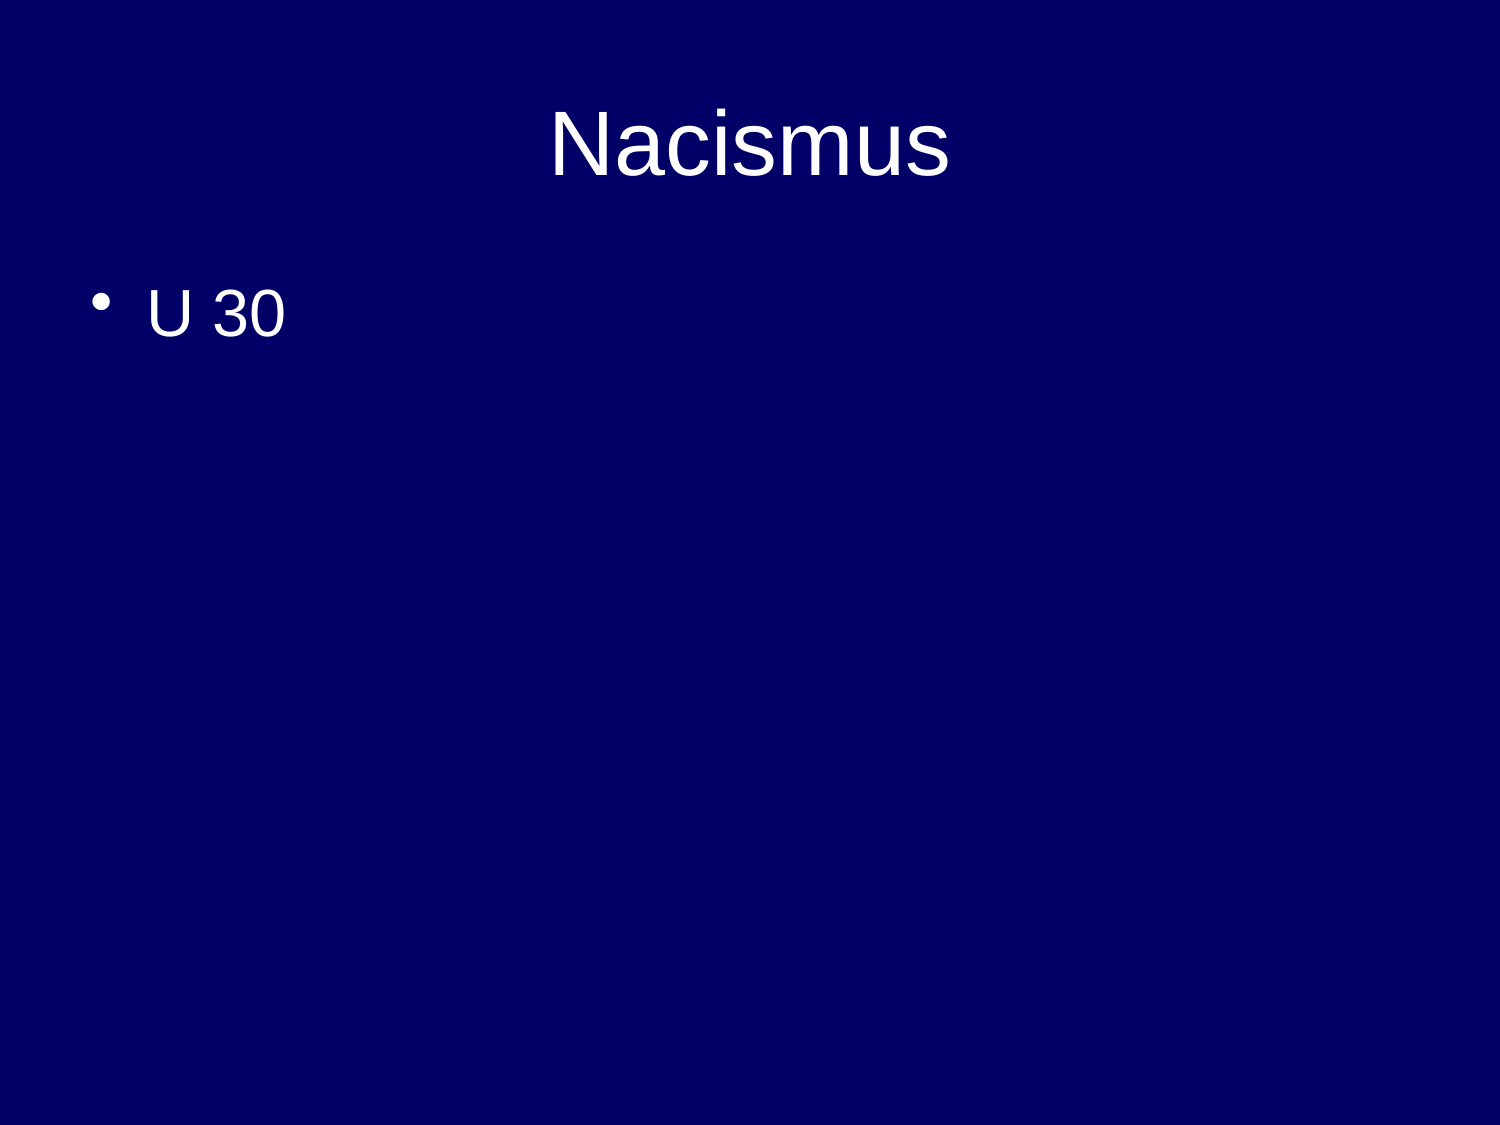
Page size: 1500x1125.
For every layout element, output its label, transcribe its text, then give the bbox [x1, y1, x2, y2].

list U 30 [75, 262, 1425, 1005]
title Nacismus [75, 45, 1425, 233]
